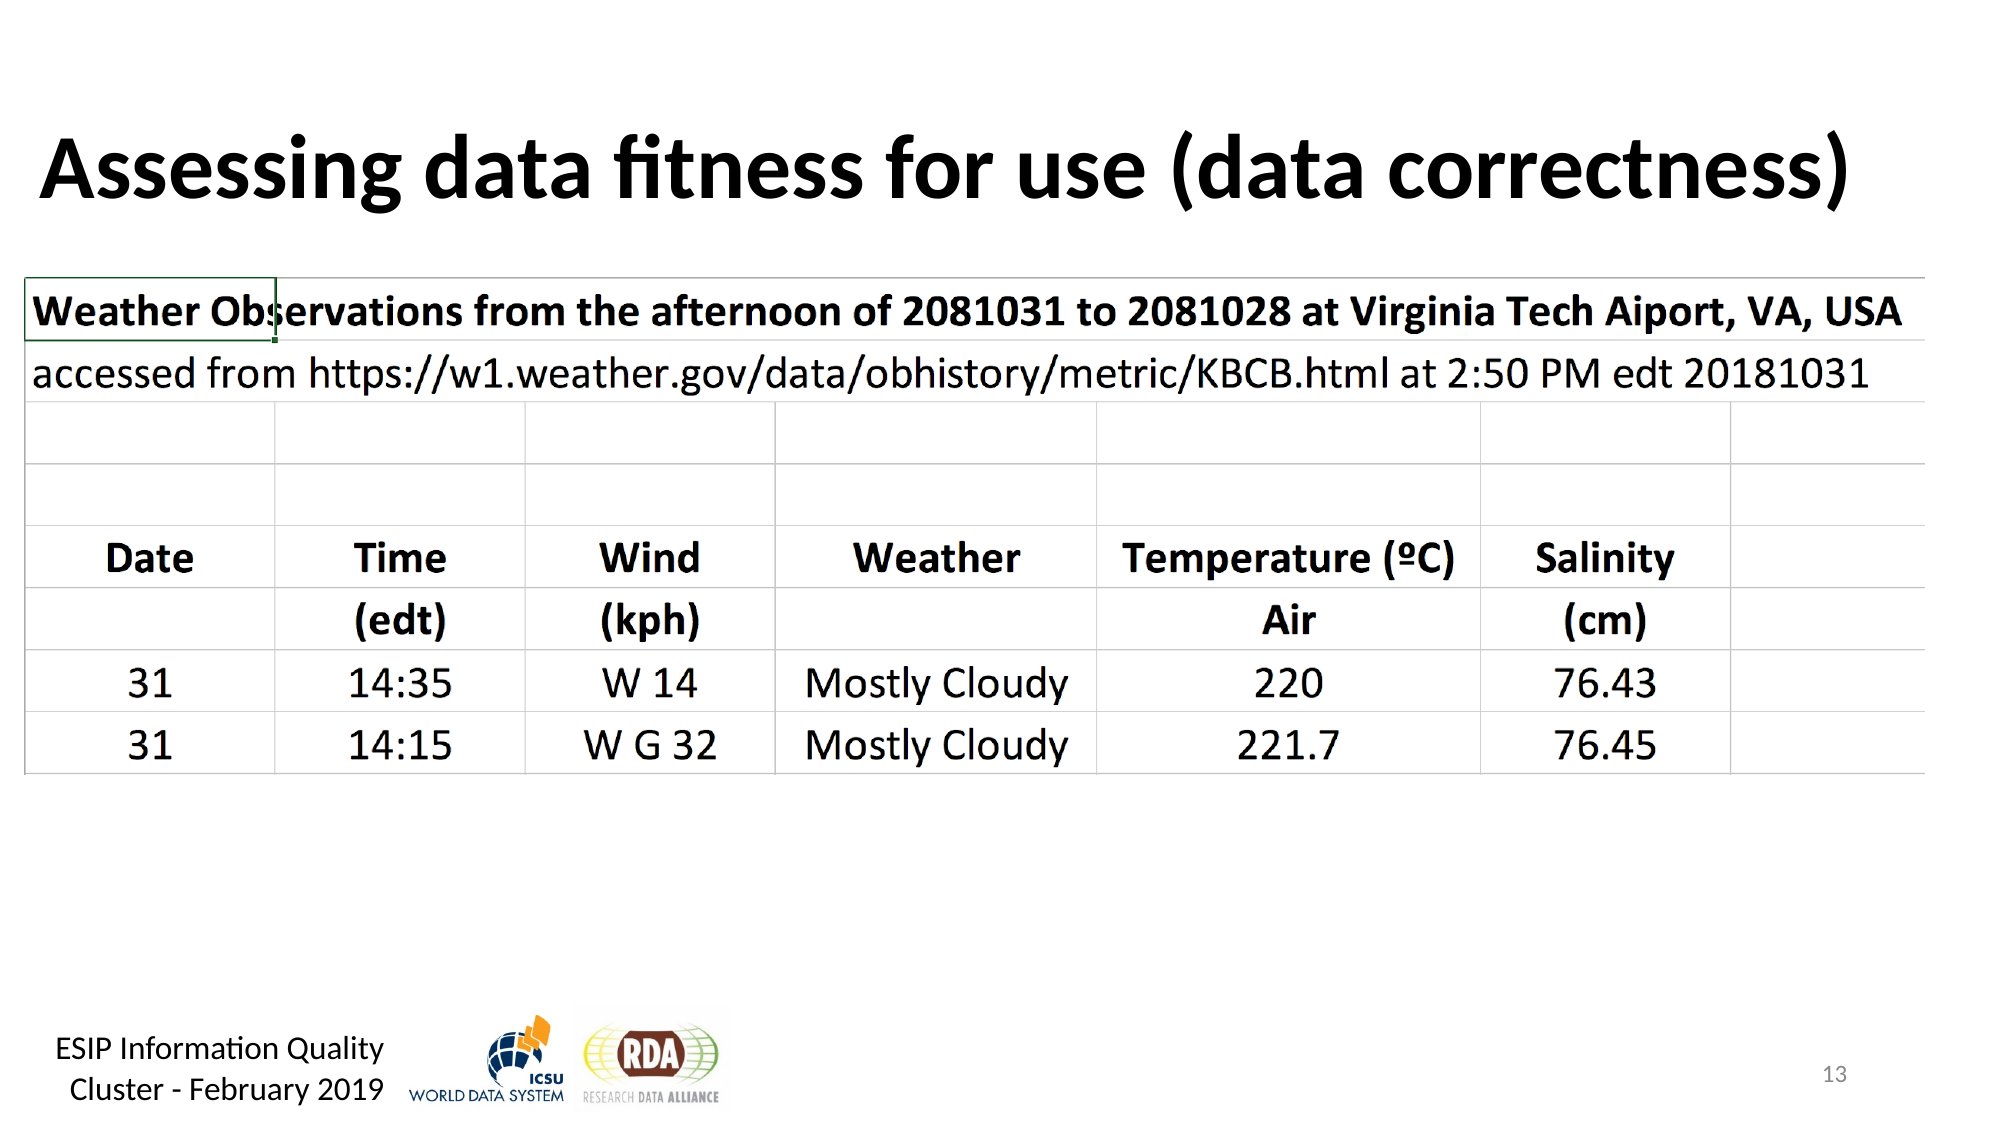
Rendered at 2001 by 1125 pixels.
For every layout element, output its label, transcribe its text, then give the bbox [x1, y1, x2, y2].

picture [24, 277, 1925, 775]
picture [398, 1003, 729, 1113]
slide_number 13 [1412, 1042, 1863, 1103]
text_box ESIP Information Quality Cluster - February 2019 [17, 1019, 393, 1075]
title Assessing data fitness for use (data correctness) [24, 59, 1975, 278]
